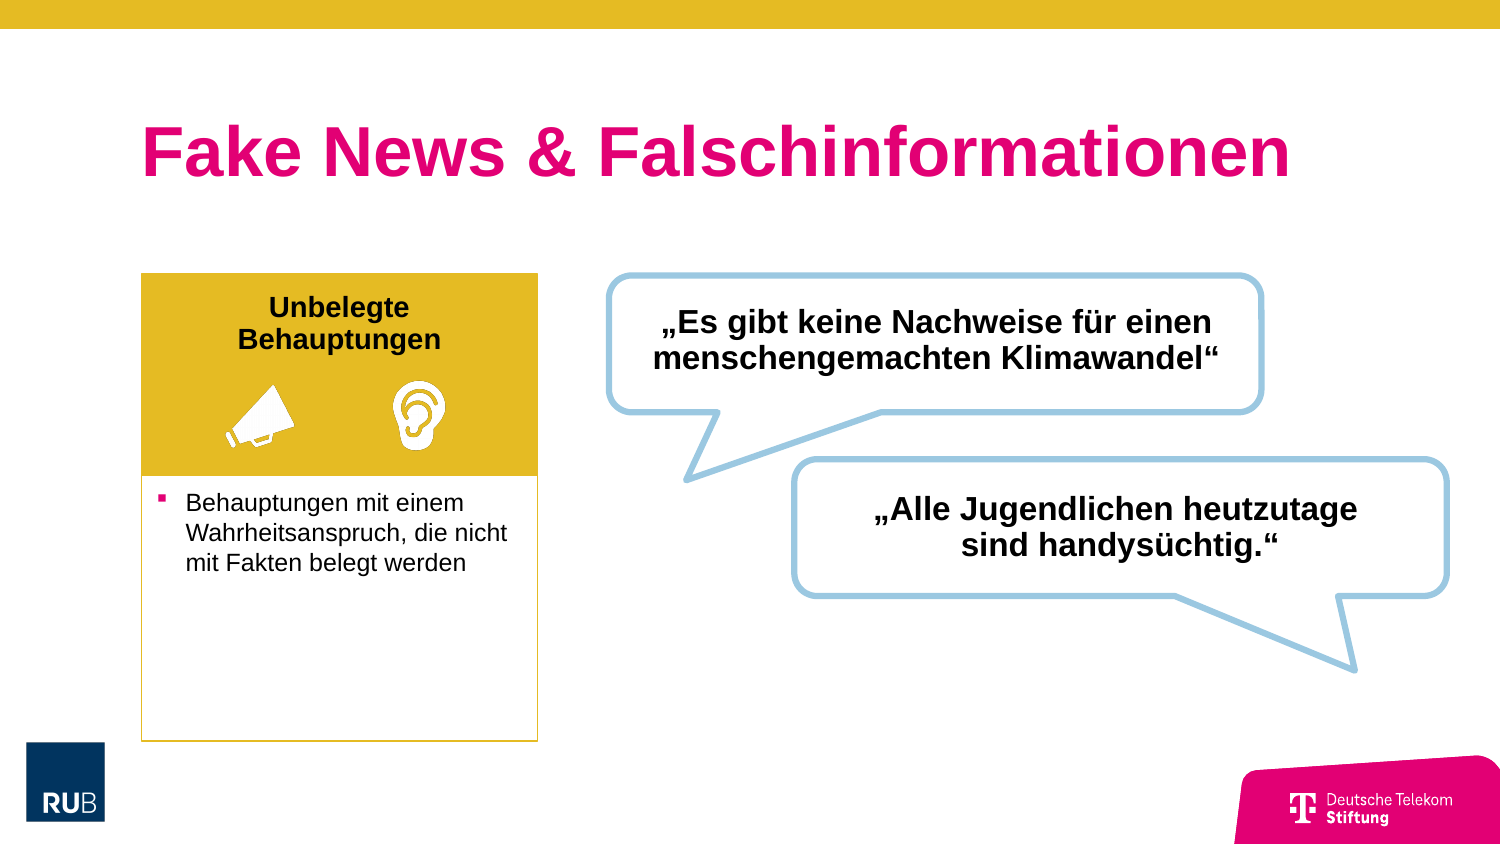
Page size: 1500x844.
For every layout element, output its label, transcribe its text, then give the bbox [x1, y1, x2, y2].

text_box [141, 274, 538, 474]
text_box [608, 275, 1262, 413]
title Fake News & Falschinformationen [141, 119, 1388, 267]
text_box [794, 458, 1447, 597]
text_box Behauptungen mit einem Wahrheitsanspruch, die nicht mit Fakten belegt werden [141, 474, 538, 741]
picture [371, 367, 466, 462]
picture [23, 740, 108, 824]
text_box Unbelegte Behauptungen [188, 285, 491, 363]
picture [218, 369, 302, 464]
